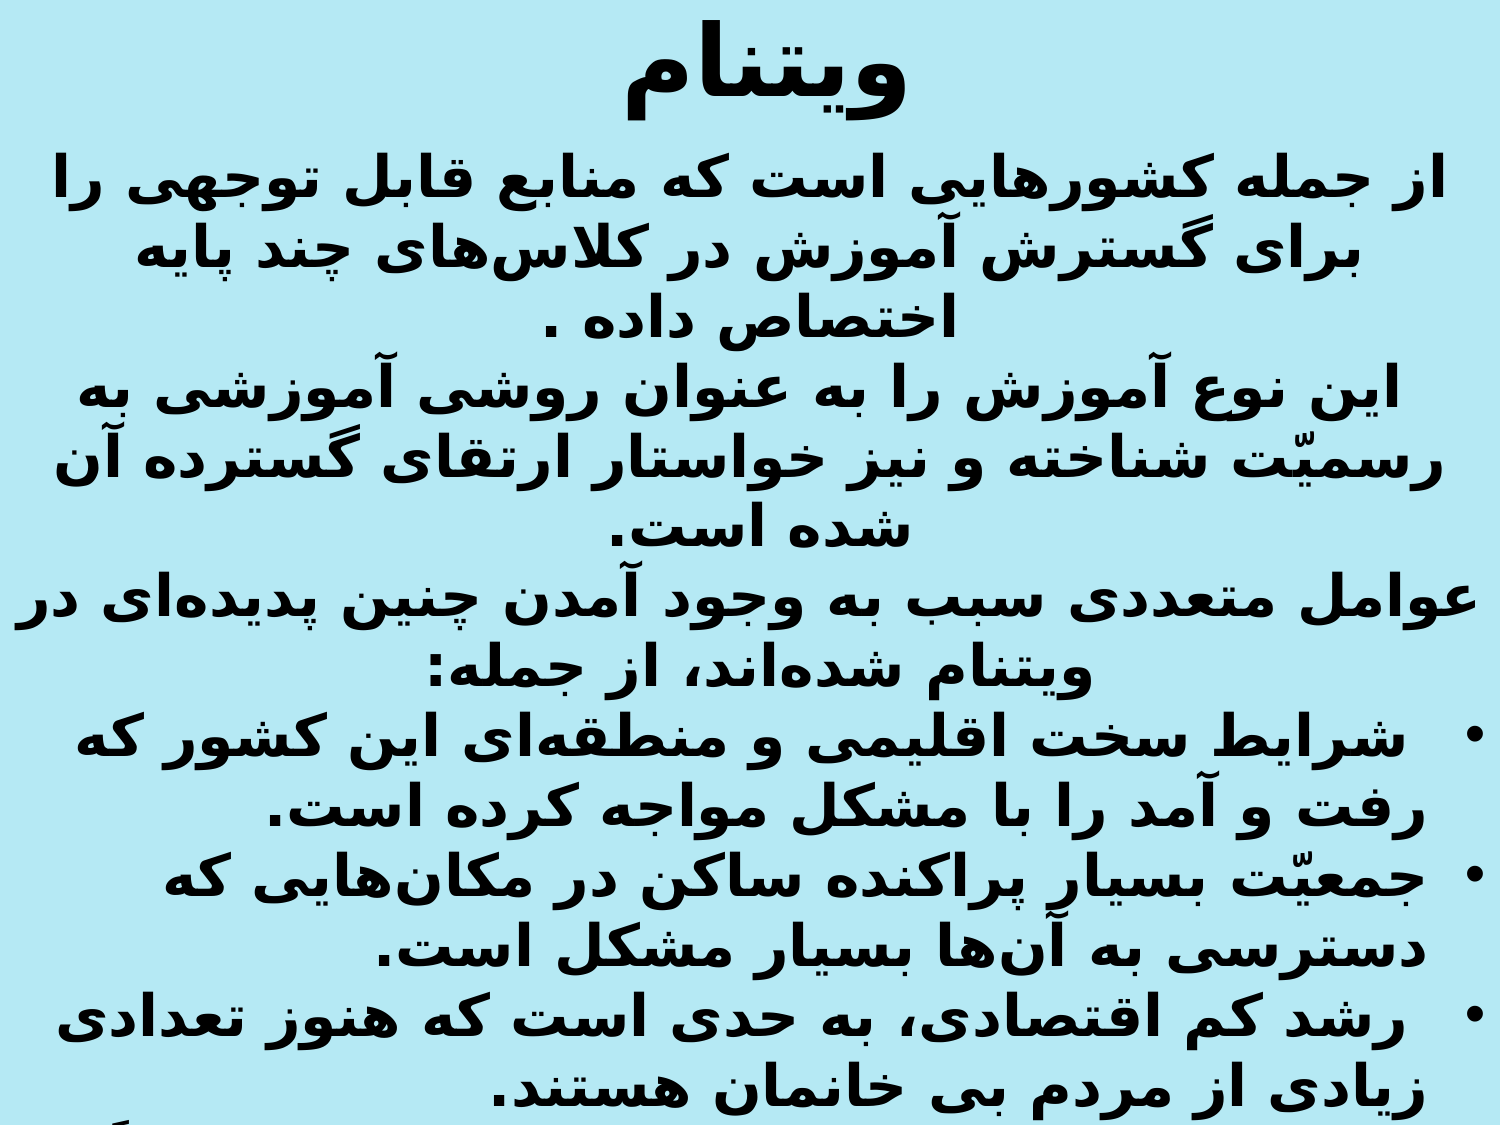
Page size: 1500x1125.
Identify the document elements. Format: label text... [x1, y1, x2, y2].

text_box ویتنام از جمله کشورهایی است که منابع قابل توجهی را برای گسترش آموزش در کلاس‌های چند پایه اختصاص داده . این نوع آموزش را به عنوان روشی آموزشی به رسمیّت شناخته و نیز خواستار ارتقای گسترده آن شده است. عوامل متعددی سبب به وجود آمدن چنین پدیده‌ای در ویتنام شده‌اند، از جمله: شرایط سخت اقلیمی و منطقه‌ای این کشور که رفت و آمد را با مشکل مواجه کرده است. جمعیّت بسیار پراکنده ساکن در مکان‌هایی که دسترسی به آن‌ها بسیار مشکل است. رشد کم اقتصادی، به حدی است که هنوز تعدادی زیادی از مردم بی خانمان هستند. نقش خانواده به عنوان یک واحد اقتصادی کاملاً خودکفا و مستقل و استفاده از کار کودکان به عنوان منبع مهمّ نیروی کار. [0, 0, 1500, 1125]
